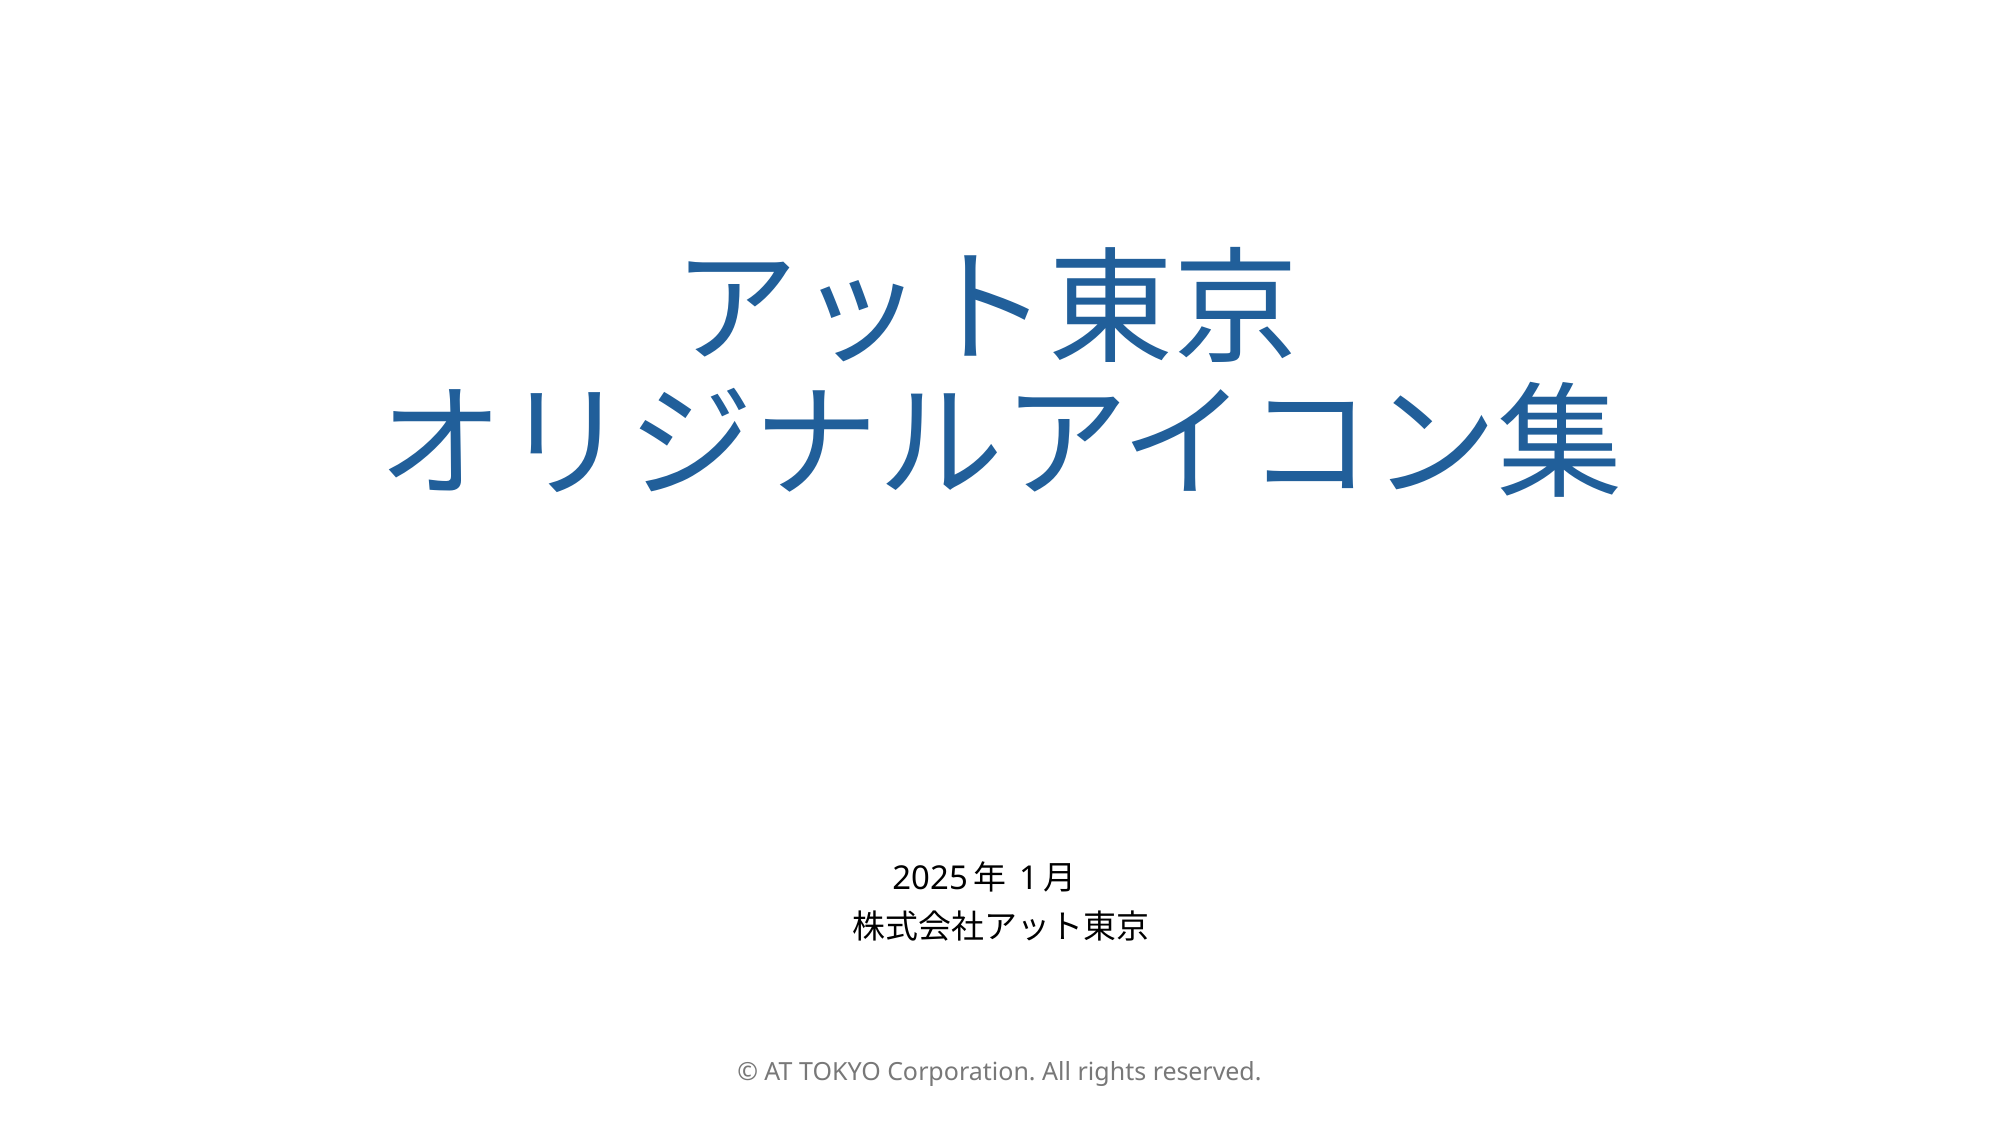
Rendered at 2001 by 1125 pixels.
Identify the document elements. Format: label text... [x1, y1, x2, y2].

footer © AT TOKYO Corporation. All rights reserved. [662, 1042, 1338, 1103]
title アット東京 オリジナルアイコン集 [249, 184, 1750, 576]
subtitle 2025年 1月 株式会社アット東京 [250, 853, 1751, 954]
